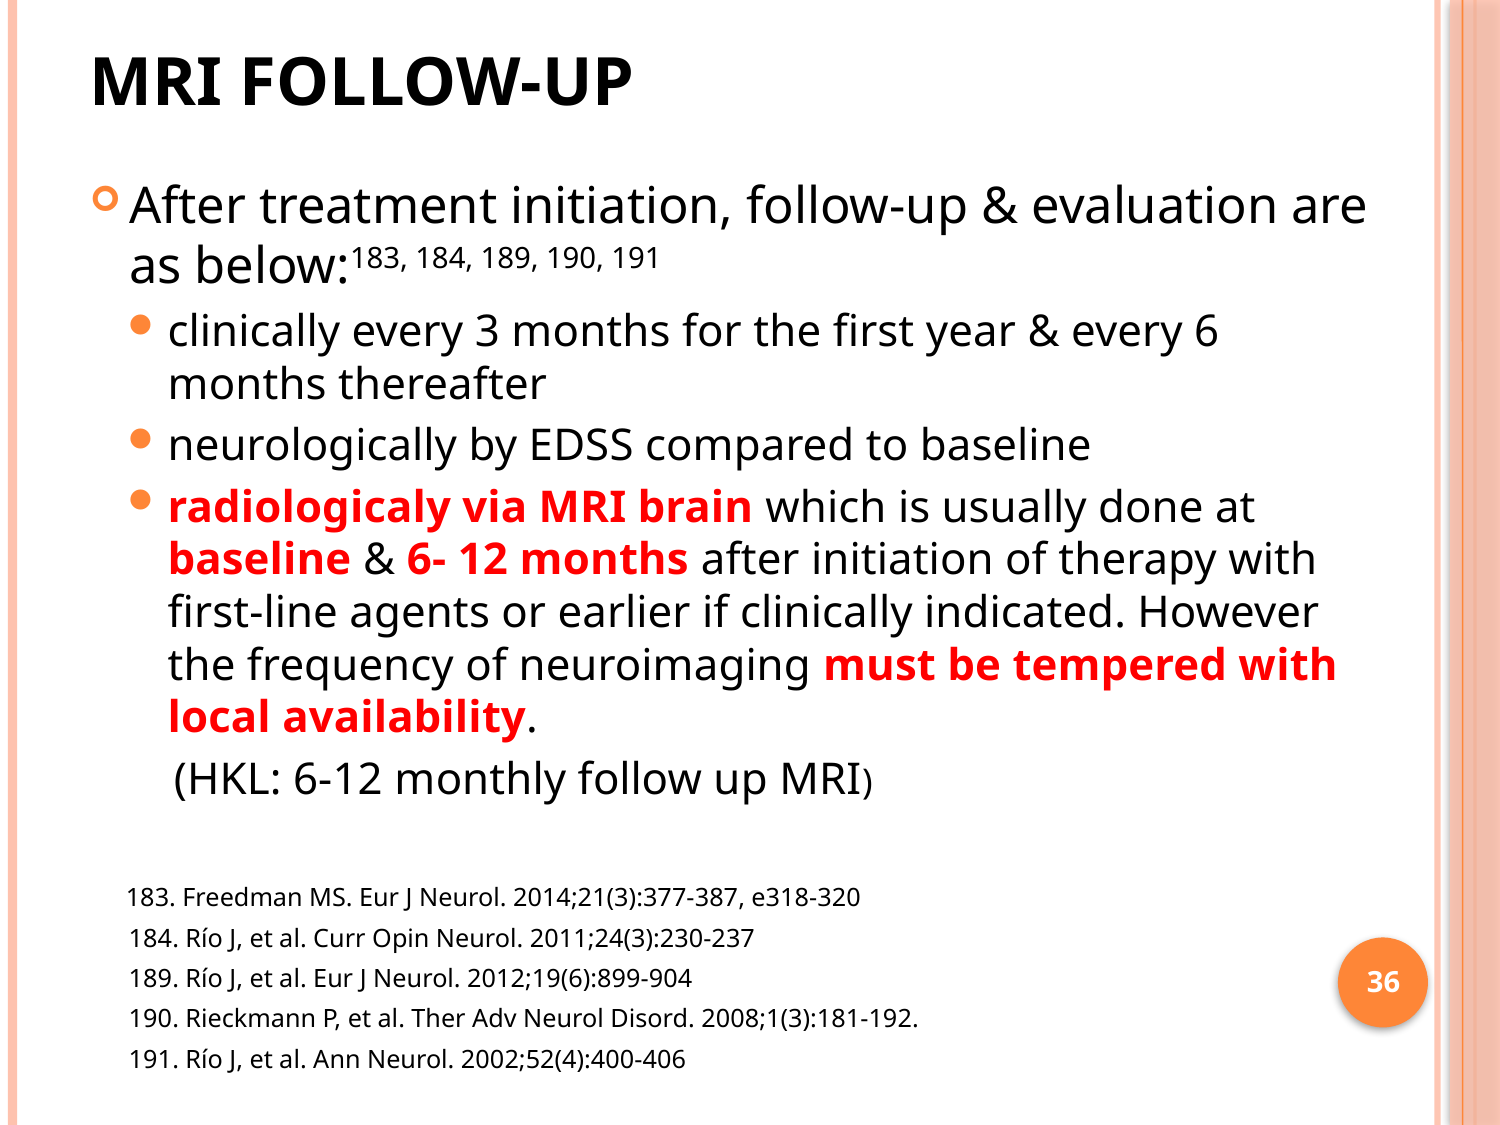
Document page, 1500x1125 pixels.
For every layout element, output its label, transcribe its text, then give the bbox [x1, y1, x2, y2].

slide_number 36 [1333, 940, 1434, 1027]
title MRI follow-up [75, 3, 1300, 127]
list After treatment initiation, follow-up & evaluation are as below:183, 184, 189, 190, 191 clinically every 3 months for the first year & every 6 months thereafter neurologically by EDSS compared to baseline radiologicaly via MRI brain which is usually done at baseline & 6- 12 months after initiation of therapy with first-line agents or earlier if clinically indicated. However the frequency of neuroimaging must be tempered with local availability. (HKL: 6-12 monthly follow up MRI) 183. Freedman MS. Eur J Neurol. 2014;21(3):377-387, e318-320 184. Río J, et al. Curr Opin Neurol. 2011;24(3):230-237 189. Río J, et al. Eur J Neurol. 2012;19(6):899-904 190. Rieckmann P, et al. Ther Adv Neurol Disord. 2008;1(3):181-192. 191. Río J, et al. Ann Neurol. 2002;52(4):400-406 [75, 165, 1385, 1087]
